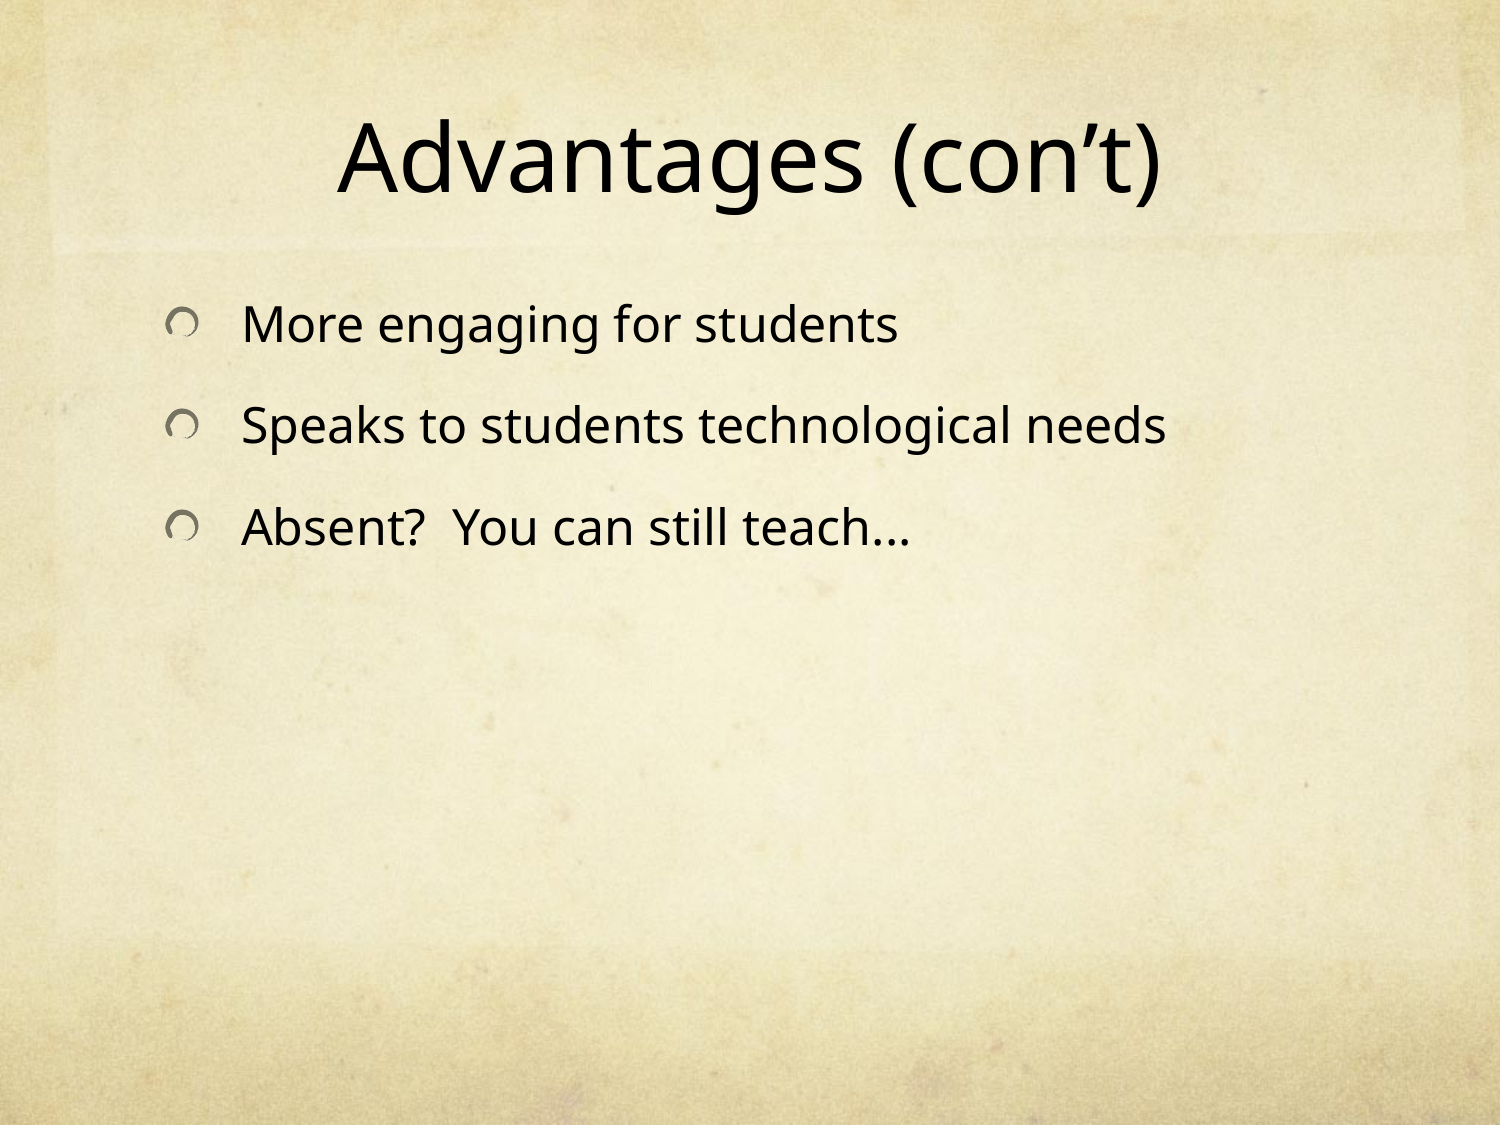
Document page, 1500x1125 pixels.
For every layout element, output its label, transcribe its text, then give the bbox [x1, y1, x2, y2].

picture [0, 0, 1500, 1125]
list More engaging for students Speaks to students technological needs Absent? You can still teach... [150, 284, 1350, 950]
title Advantages (con’t) [150, 82, 1350, 225]
